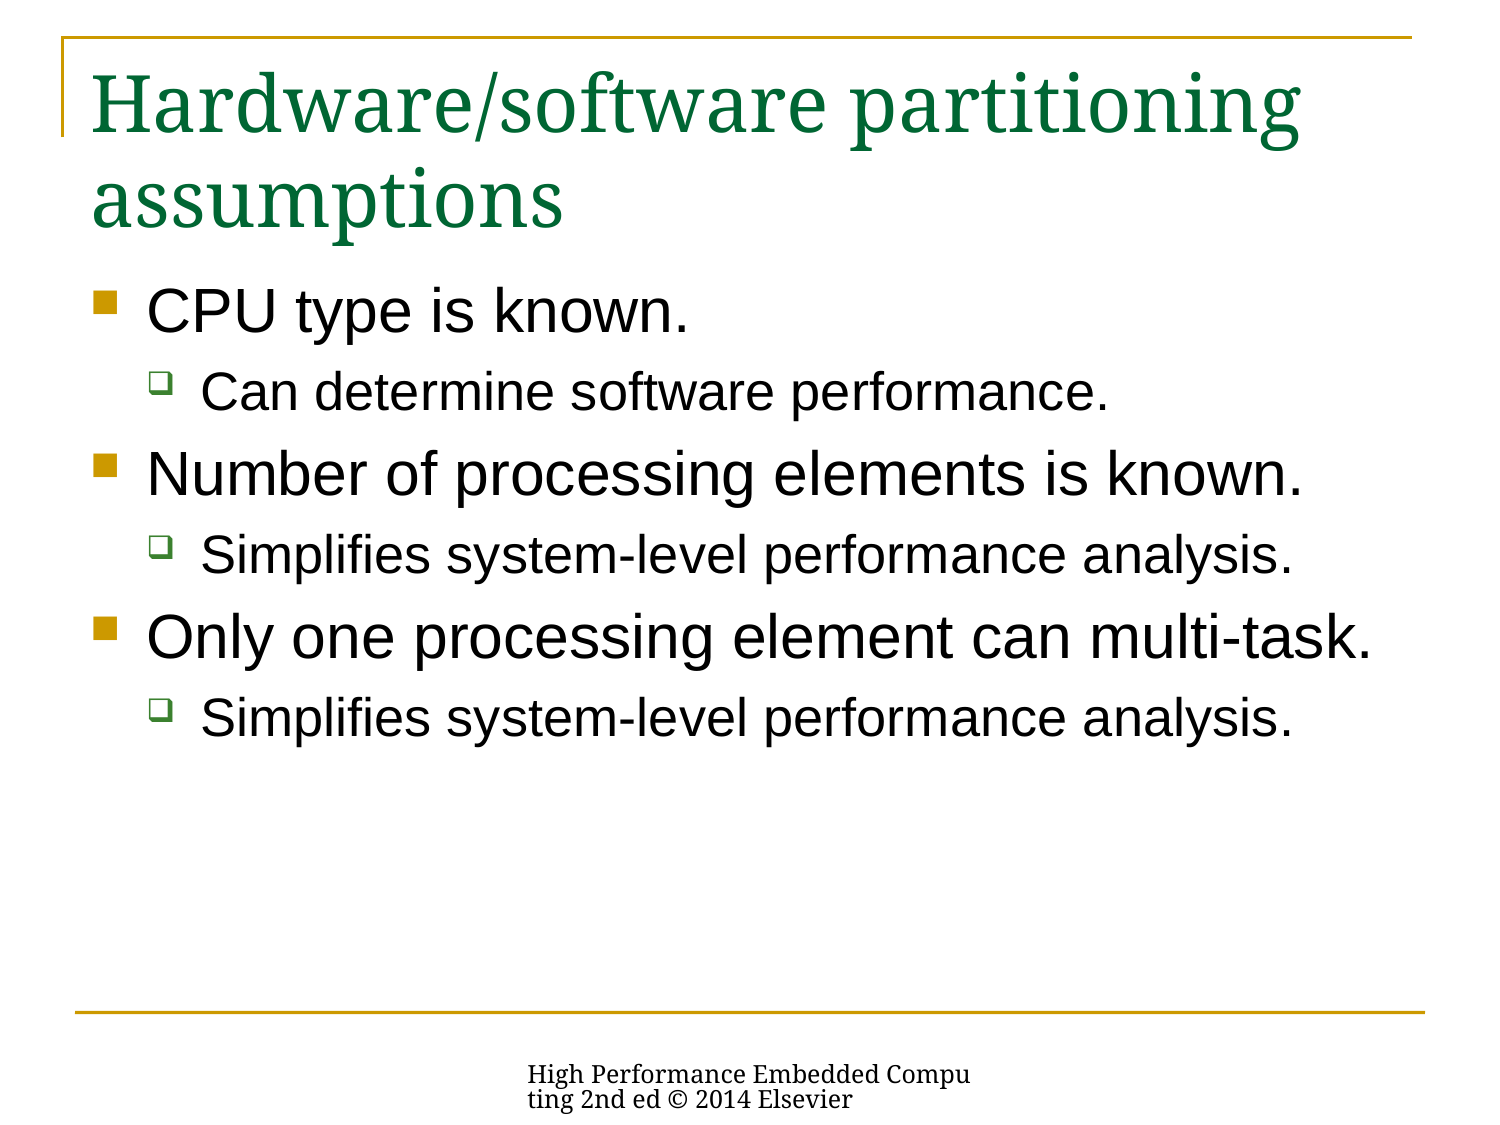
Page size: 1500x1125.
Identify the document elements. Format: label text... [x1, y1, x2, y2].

title Hardware/software partitioning assumptions [75, 45, 1425, 233]
list CPU type is known. Can determine software performance. Number of processing elements is known. Simplifies system-level performance analysis. Only one processing element can multi-task. Simplifies system-level performance analysis. [75, 262, 1425, 1006]
footer High Performance Embedded Computing 2nd ed © 2014 Elsevier [512, 1025, 988, 1100]
